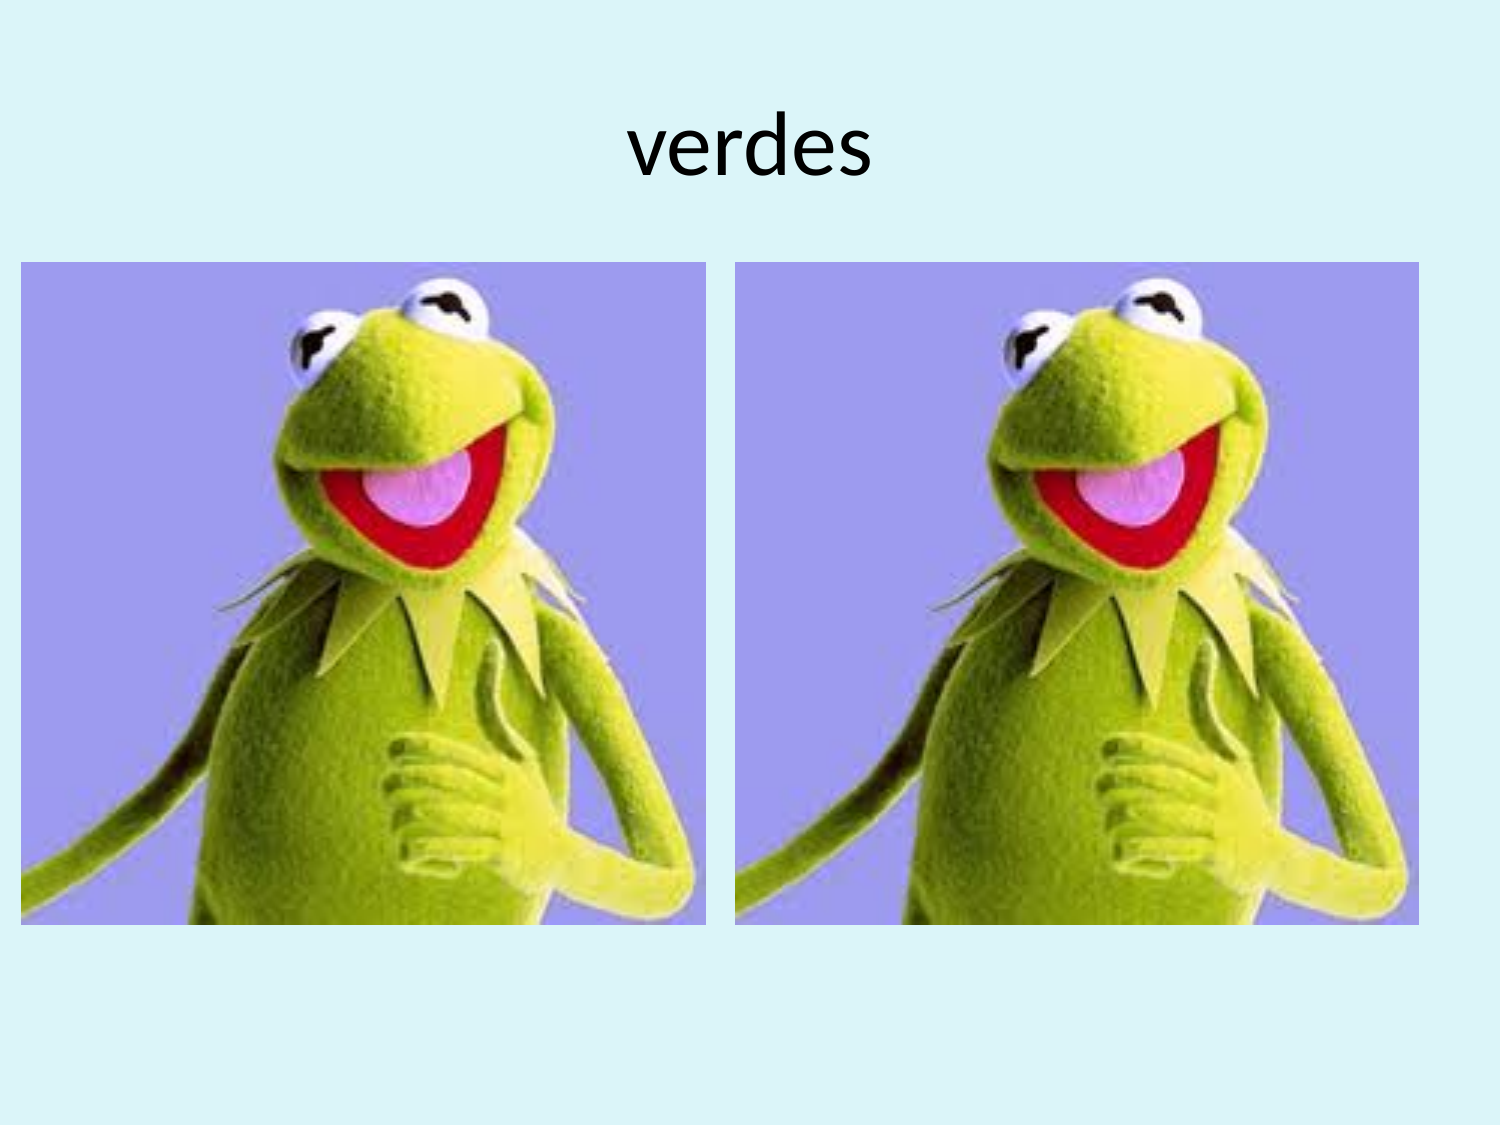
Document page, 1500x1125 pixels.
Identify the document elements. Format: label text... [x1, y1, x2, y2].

title verdes [75, 45, 1425, 233]
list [966, 262, 1500, 926]
picture [0, 262, 966, 926]
